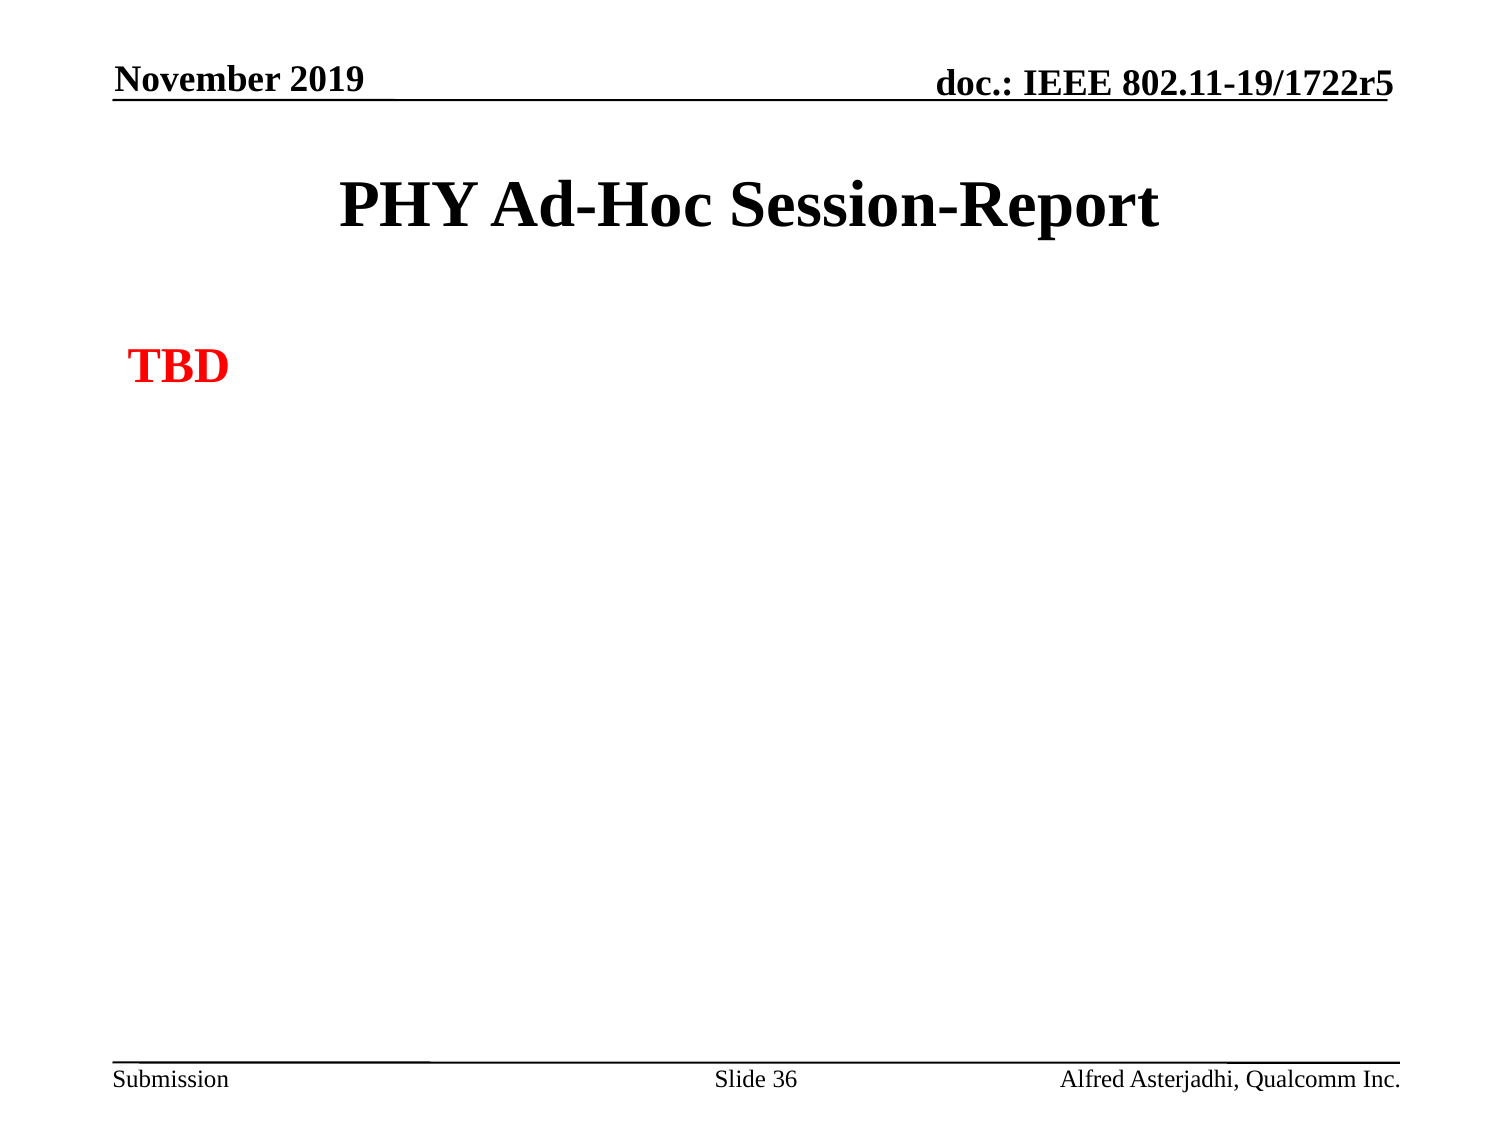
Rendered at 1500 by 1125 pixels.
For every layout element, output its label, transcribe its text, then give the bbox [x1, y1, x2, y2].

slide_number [114, 54, 423, 100]
slide_number Slide 36 [712, 1061, 800, 1123]
list TBD [112, 324, 1388, 1000]
footer Alfred Asterjadhi, Qualcomm Inc. [878, 1061, 1402, 1093]
title PHY Ad-Hoc Session-Report [112, 112, 1388, 288]
